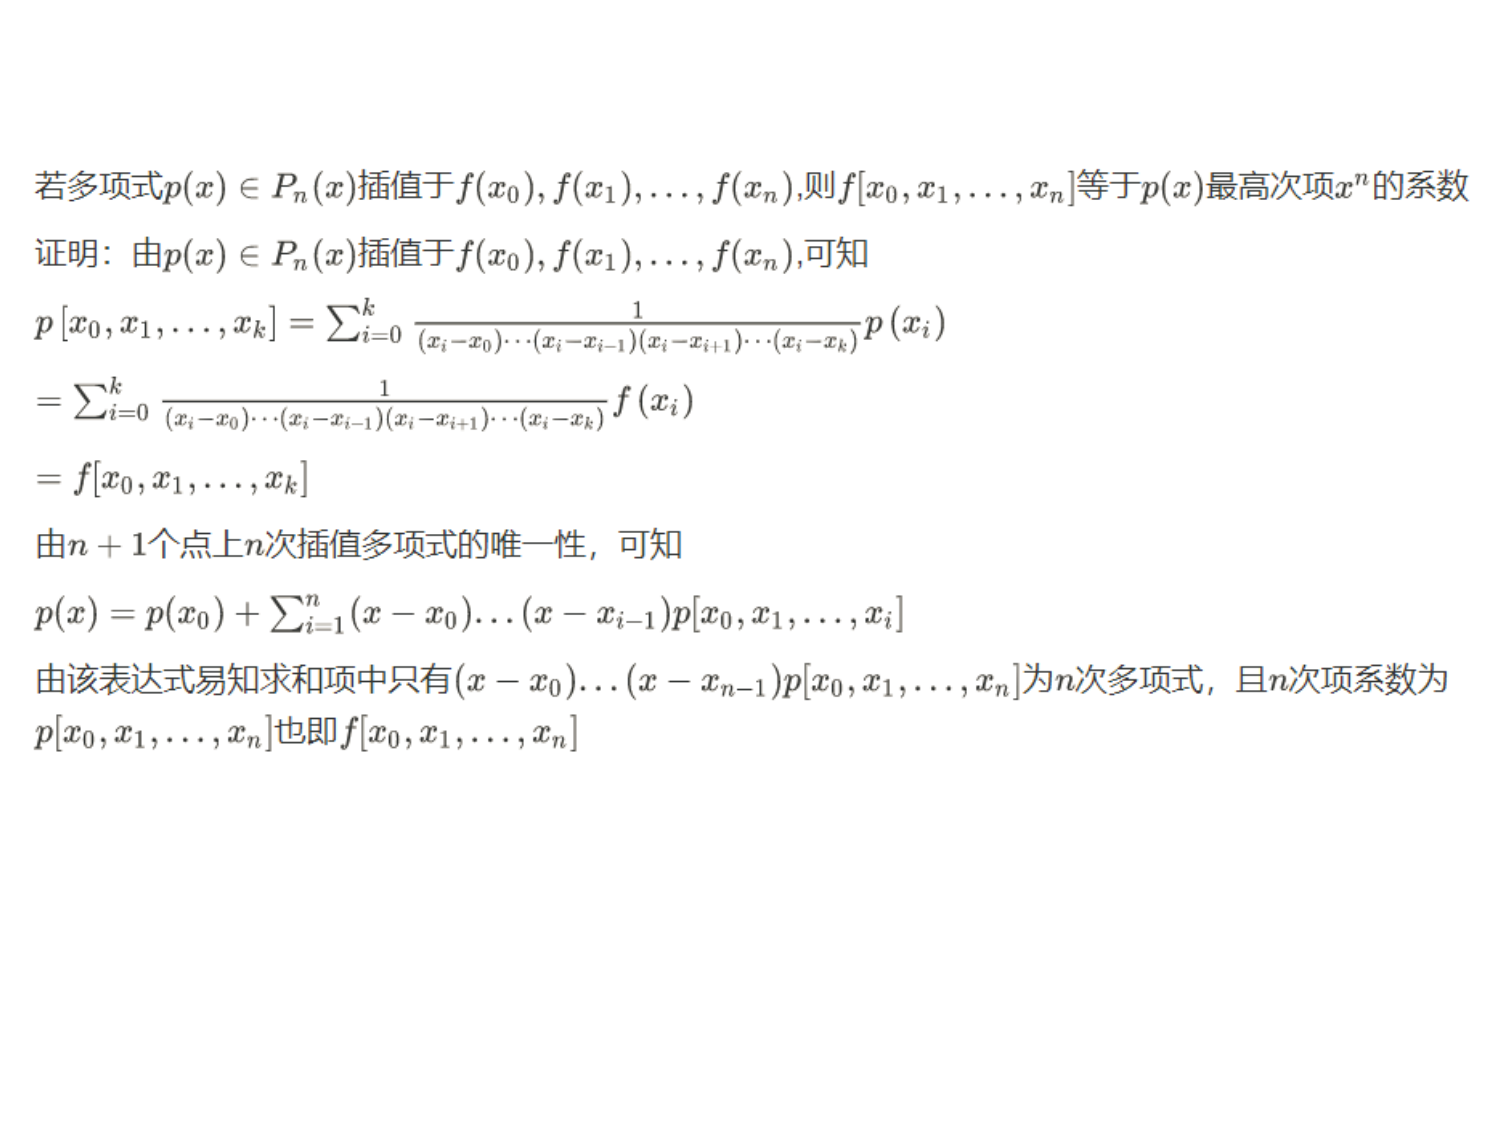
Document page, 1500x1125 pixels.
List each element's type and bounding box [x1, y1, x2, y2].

picture [23, 163, 1480, 755]
